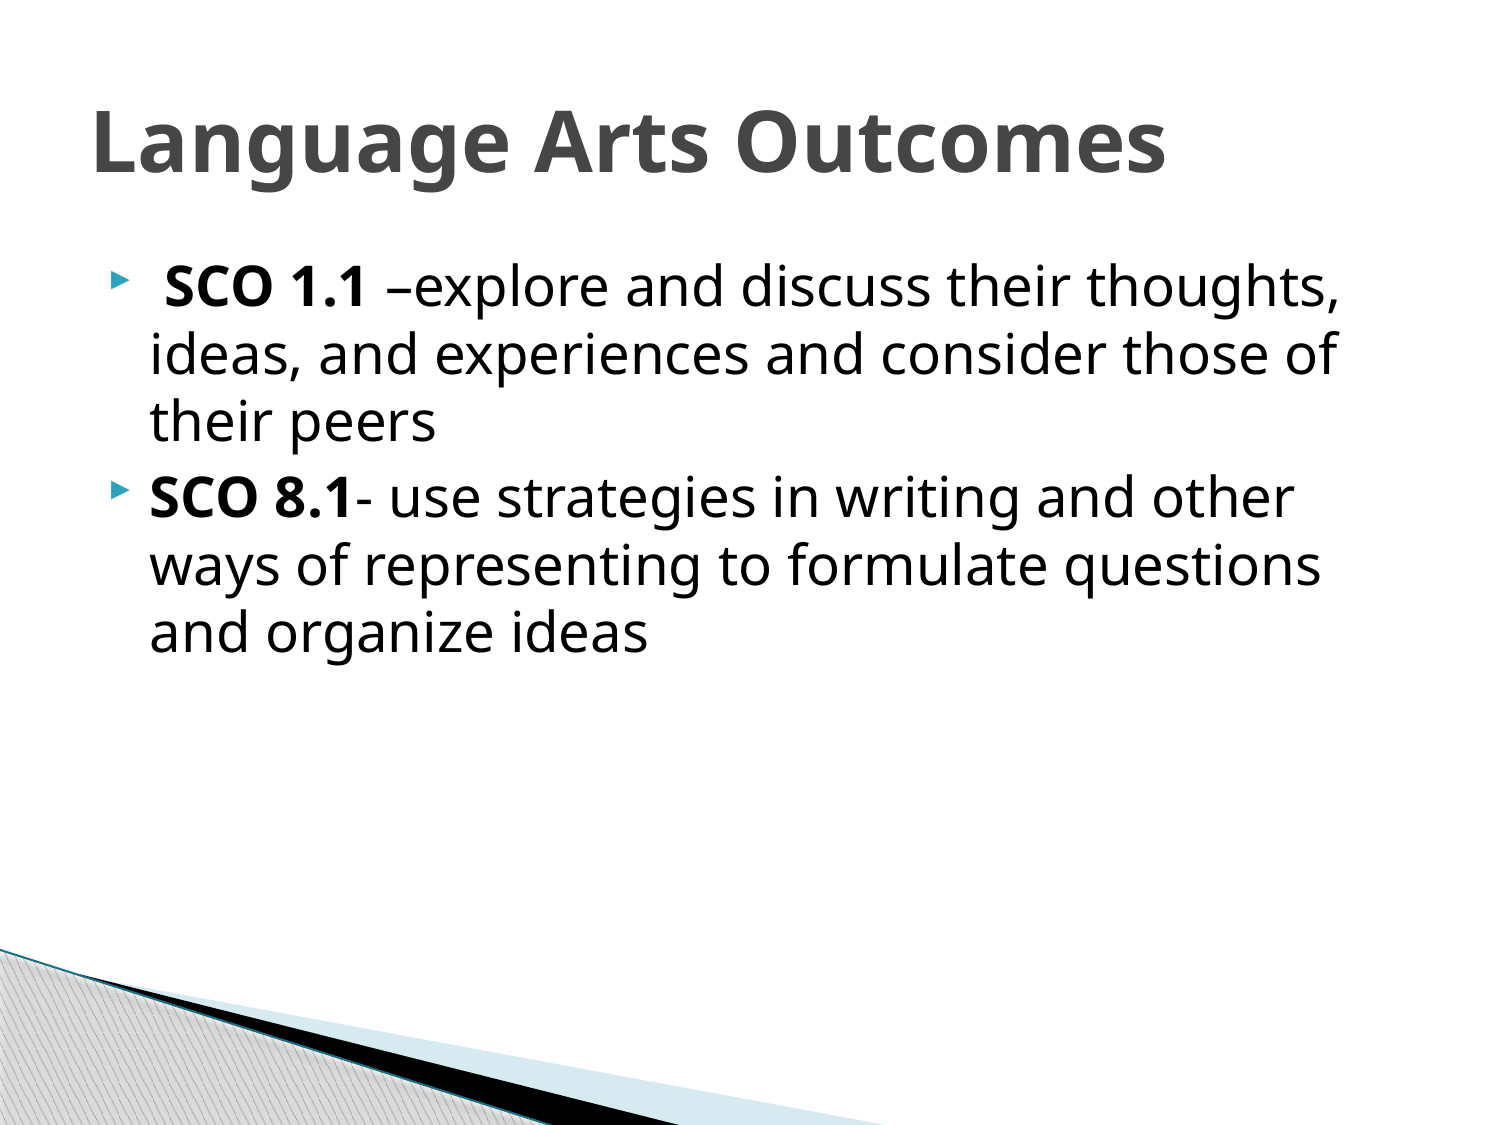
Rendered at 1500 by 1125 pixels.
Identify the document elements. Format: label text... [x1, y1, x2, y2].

title Language Arts Outcomes [75, 45, 1425, 233]
list SCO 1.1 –explore and discuss their thoughts, ideas, and experiences and consider those of their peers SCO 8.1- use strategies in writing and other ways of representing to formulate questions and organize ideas [74, 242, 1426, 986]
